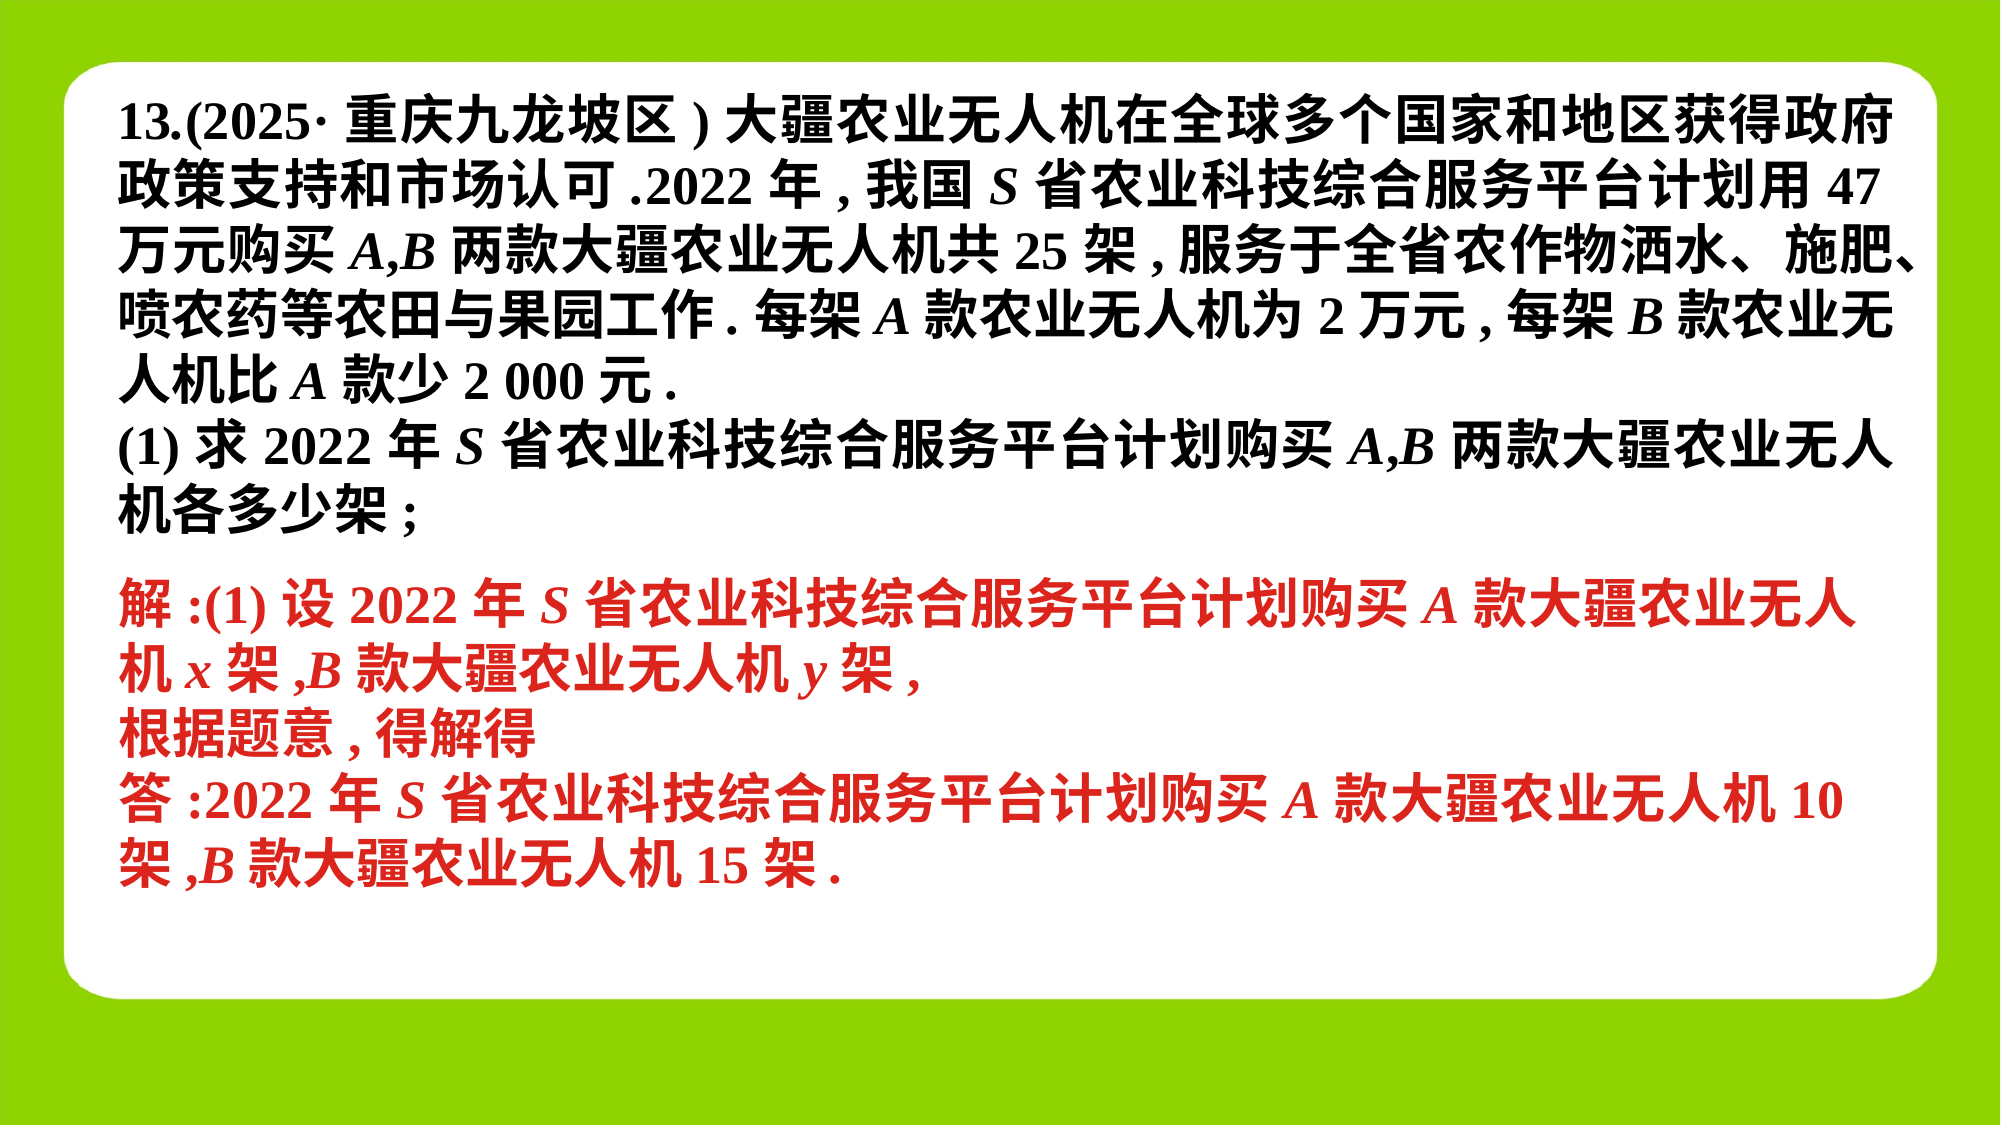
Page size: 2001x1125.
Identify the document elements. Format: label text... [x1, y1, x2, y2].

picture [0, 0, 2001, 1125]
text_box 13.(2025·重庆九龙坡区)大疆农业无人机在全球多个国家和地区获得政府政策支持和市场认可.2022年,我国S省农业科技综合服务平台计划用47万元购买A,B两款大疆农业无人机共25架,服务于全省农作物洒水、施肥、喷农药等农田与果园工作.每架A款农业无人机为2万元,每架B款农业无人机比A款少2 000元. (1)求2022年S省农业科技综合服务平台计划购买A,B两款大疆农业无人机各多少架; [102, 78, 1910, 548]
